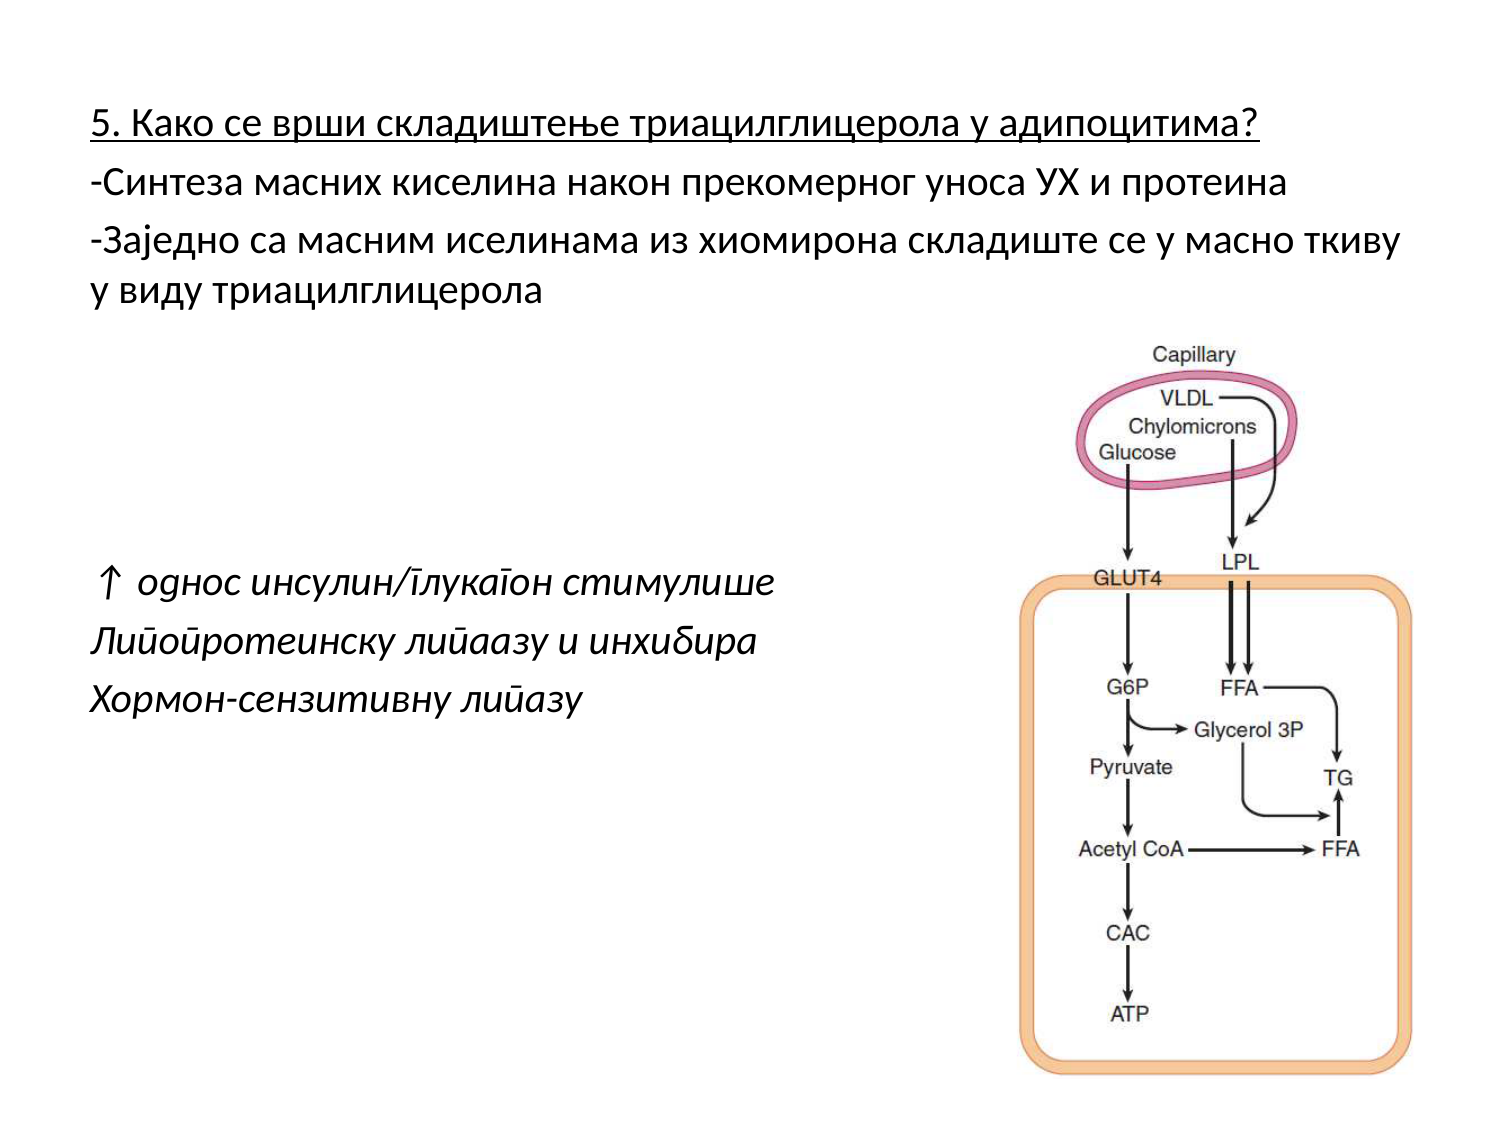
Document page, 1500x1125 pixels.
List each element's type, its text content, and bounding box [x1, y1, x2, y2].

list 5. Како се врши складиштење триацилглицерола у адипоцитима? -Синтеза масних киселина након прекомерног уноса УХ и протеина -Заједно са масним иселинама из хиомирона складиште се у масно ткиву у виду триацилглицерола ↑ однос инсулин/глукагон стимулише Липопротеинску липаазу и инхибира Хормон-сензитивну липазу [75, 87, 1425, 1005]
picture [999, 337, 1435, 1079]
